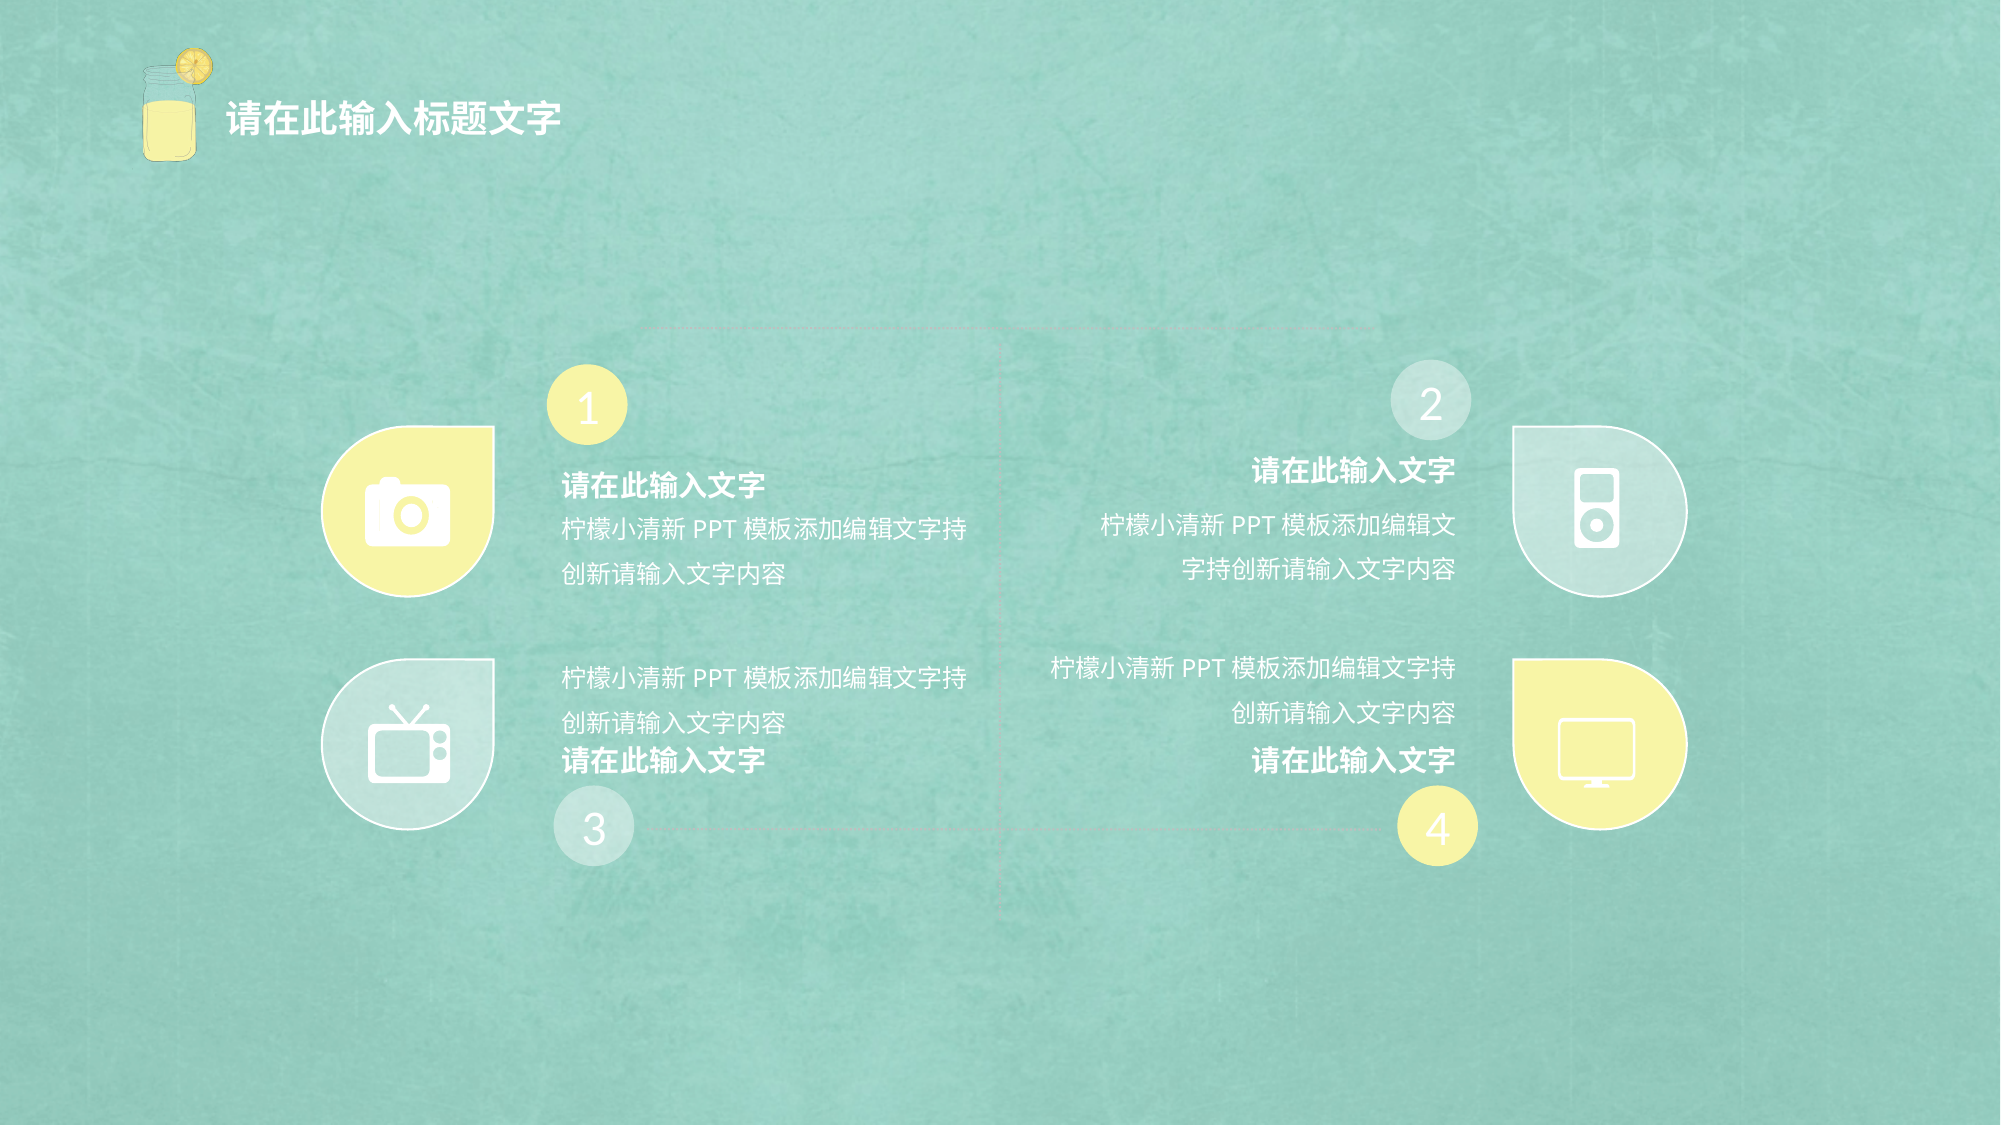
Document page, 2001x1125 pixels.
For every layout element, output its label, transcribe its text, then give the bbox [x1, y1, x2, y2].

text_box 4 [1396, 784, 1480, 868]
text_box 请在此输入文字 [546, 459, 782, 510]
text_box 请在此输入文字 [546, 735, 782, 786]
text_box 2 [1389, 358, 1473, 442]
text_box 1 [545, 363, 629, 447]
text_box 柠檬小清新PPT模板添加编辑文字持创新请输入文字内容 [1018, 630, 1472, 735]
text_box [1513, 426, 1687, 830]
text_box 请在此输入文字 [1237, 735, 1472, 786]
text_box 柠檬小清新PPT模板添加编辑文字持创新请输入文字内容 [546, 491, 1000, 596]
text_box 3 [552, 784, 636, 868]
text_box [132, 48, 579, 173]
picture [0, 0, 2001, 1125]
text_box 请在此输入文字 [1237, 444, 1472, 495]
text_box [365, 476, 451, 547]
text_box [1574, 468, 1620, 548]
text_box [321, 426, 494, 830]
text_box 柠檬小清新PPT模板添加编辑文字持创新请输入文字内容 [1072, 486, 1472, 592]
text_box 柠檬小清新PPT模板添加编辑文字持创新请输入文字内容 [546, 640, 1000, 745]
